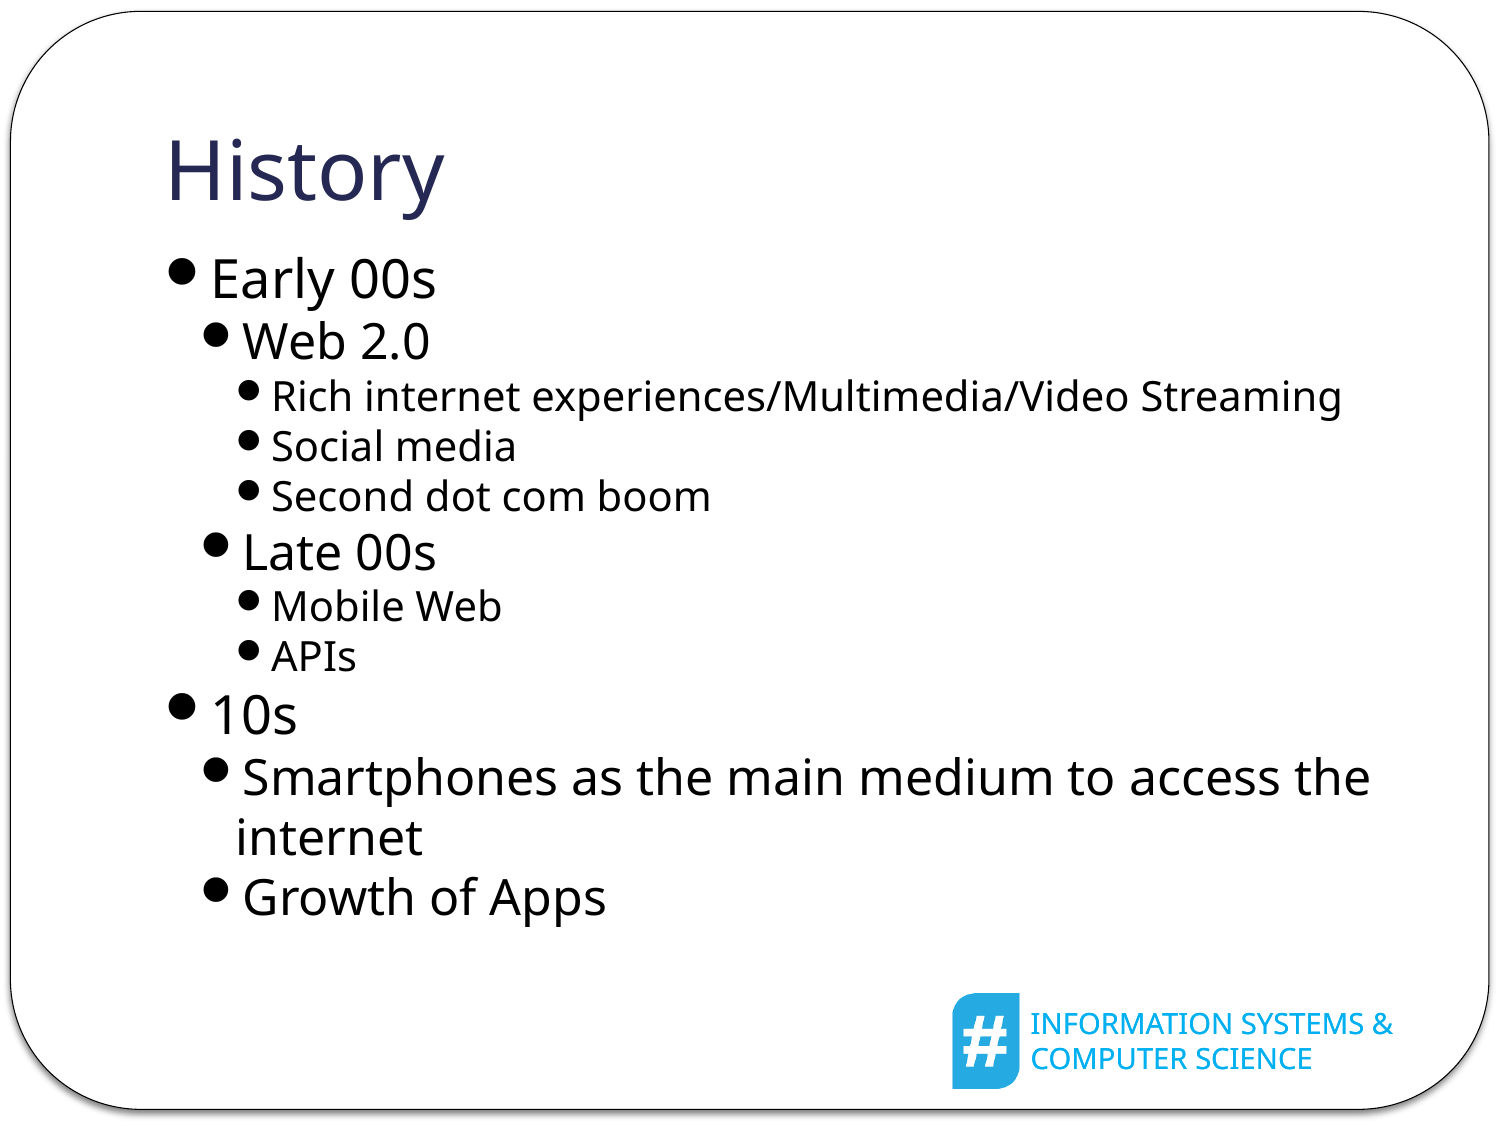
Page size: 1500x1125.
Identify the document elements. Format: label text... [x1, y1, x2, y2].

text_box Early 00s Web 2.0 Rich internet experiences/Multimedia/Video Streaming Social media Second dot com boom Late 00s Mobile Web APIs 10s Smartphones as the main medium to access the internet Growth of Apps [150, 237, 1425, 988]
text_box History [150, 45, 1425, 233]
picture [950, 990, 1022, 1090]
